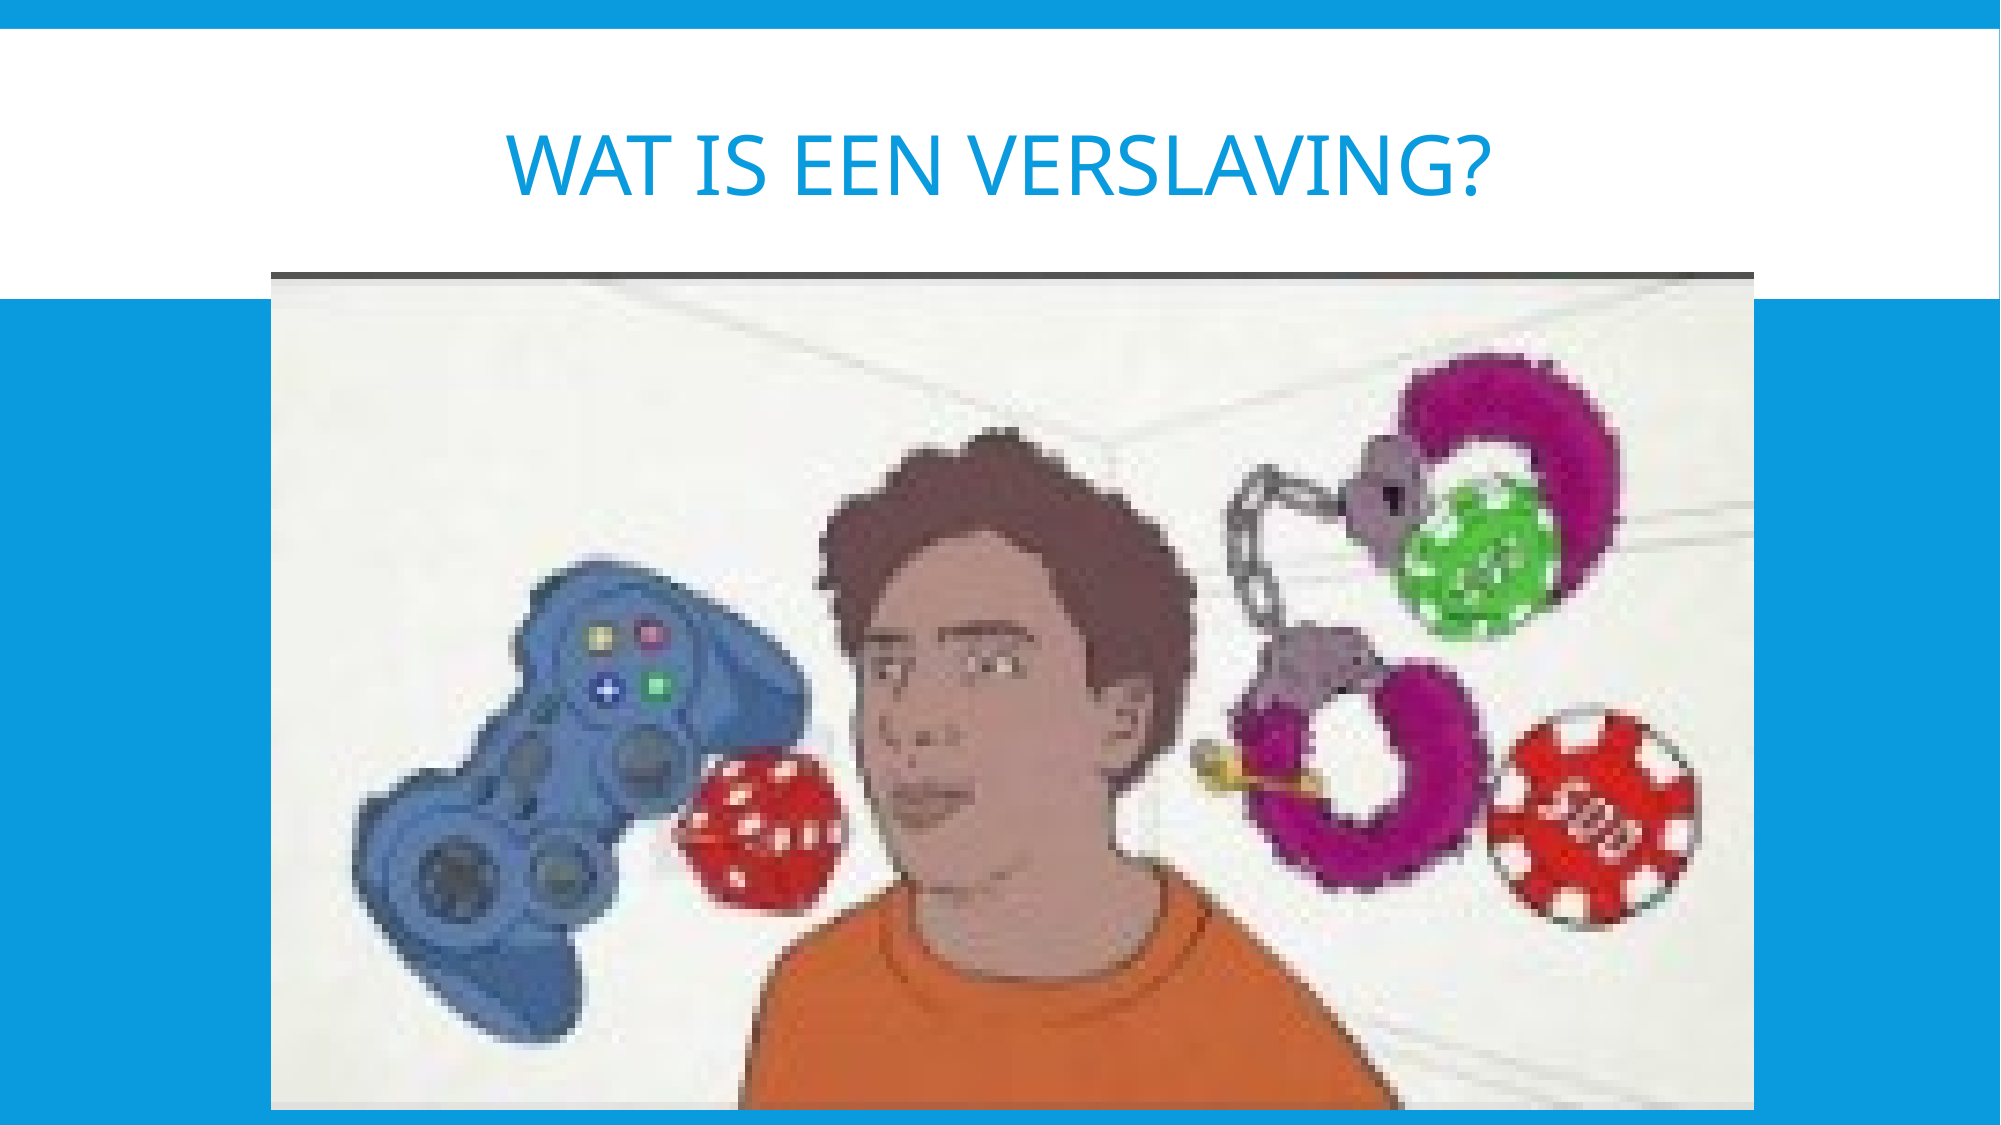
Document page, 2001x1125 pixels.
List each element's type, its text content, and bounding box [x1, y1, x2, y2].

title Wat is een verslaving? [197, 46, 1803, 295]
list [270, 271, 1755, 1111]
